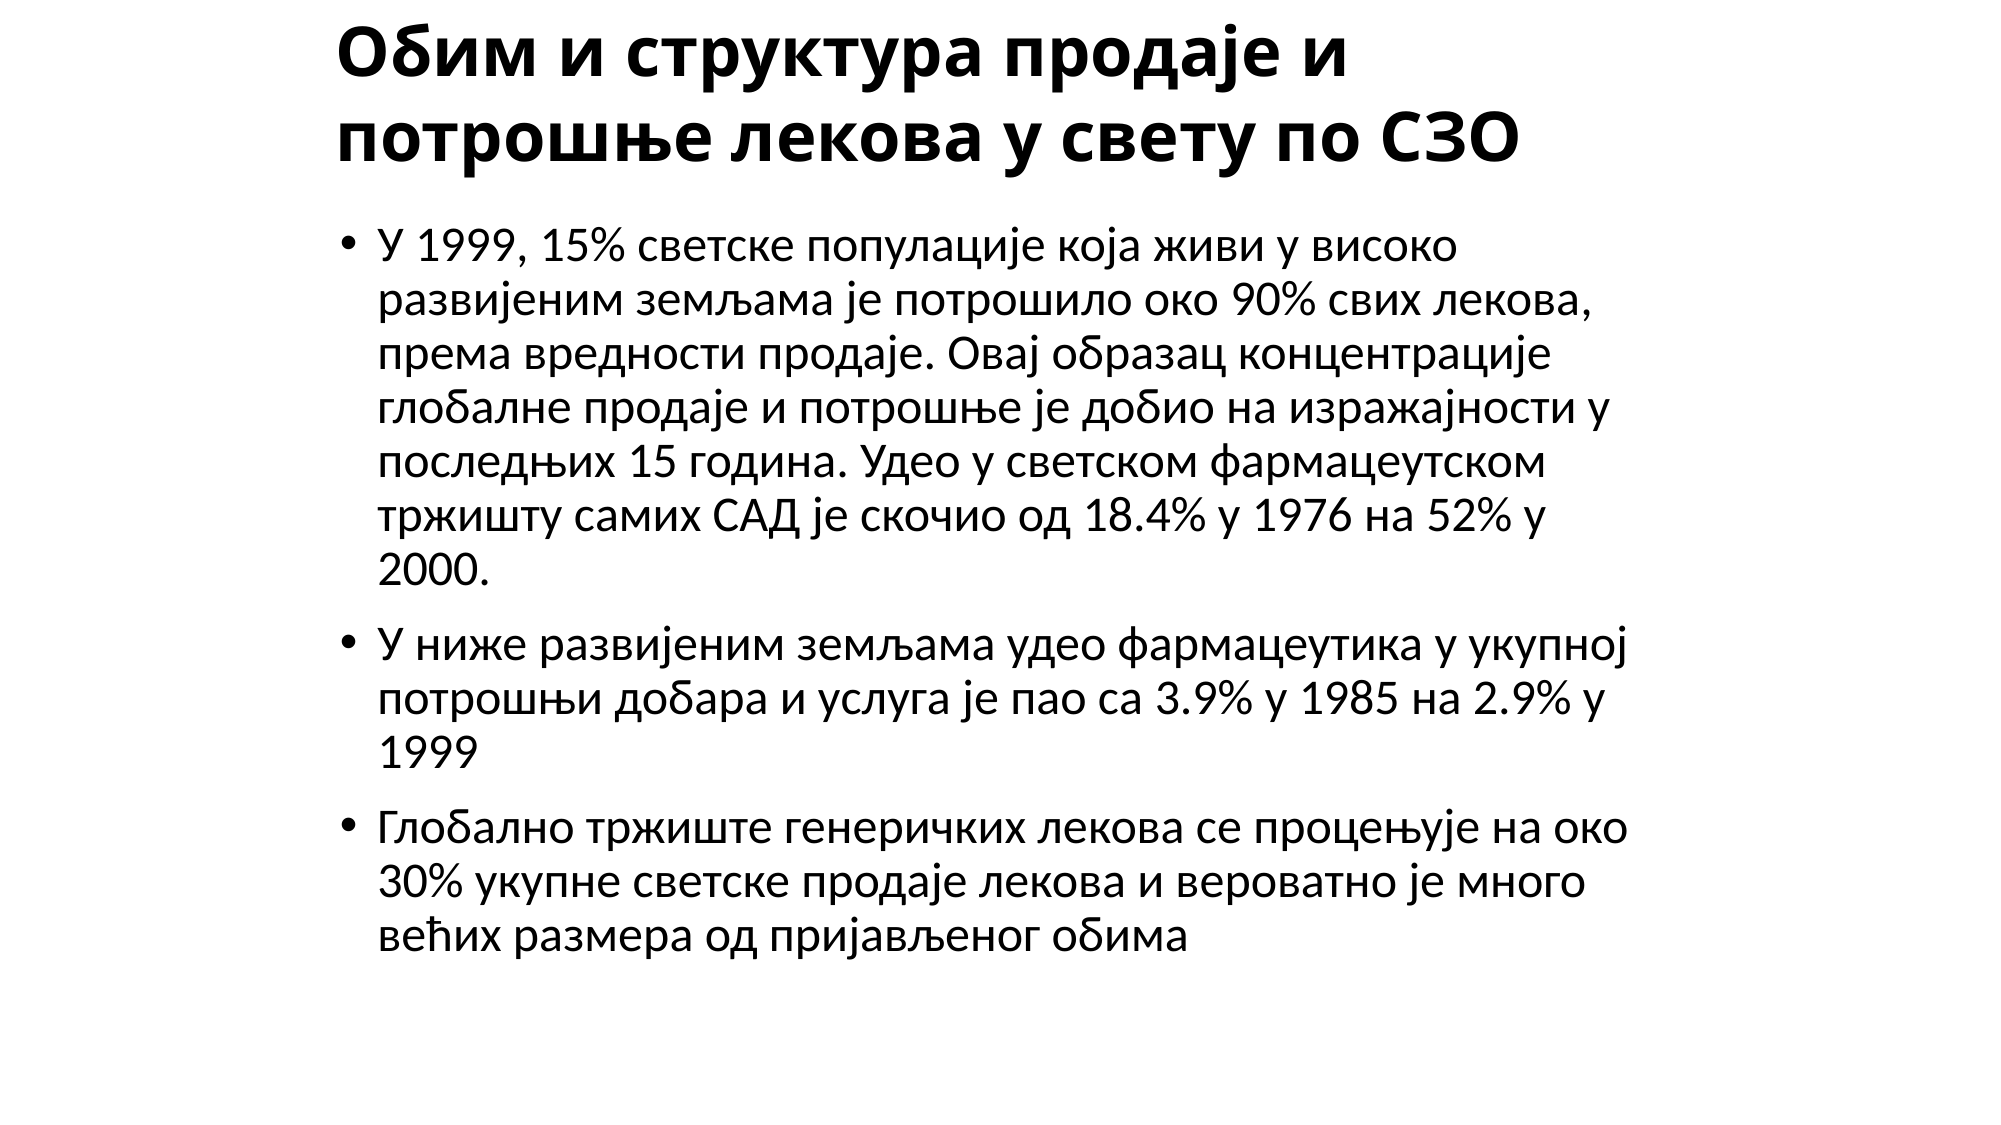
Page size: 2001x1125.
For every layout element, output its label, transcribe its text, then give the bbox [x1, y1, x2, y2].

list У 1999, 15% светске популације која живи у високо развијеним земљама је потрошило око 90% свих лекова, према вредности продаје. Овај образац концентрације глобалне продаје и потрошње је добио на изражајности у последњих 15 година. Удео у светском фармацeутском тржишту самих САД је скочио од 18.4% у 1976 на 52% у 2000. У ниже развијеним земљама удео фармацеутика у укупној потрошњи добара и услуга је пао са 3.9% у 1985 на 2.9% у 1999 Глобално тржиште генеричких лекова се процењује на око 30% укупне светске продаје лекова и вероватно је много већих размера од пријављеног обима [324, 210, 1675, 1079]
title Обим и структура продаје и потрошње лекова у свету по СЗО [320, 0, 1671, 188]
